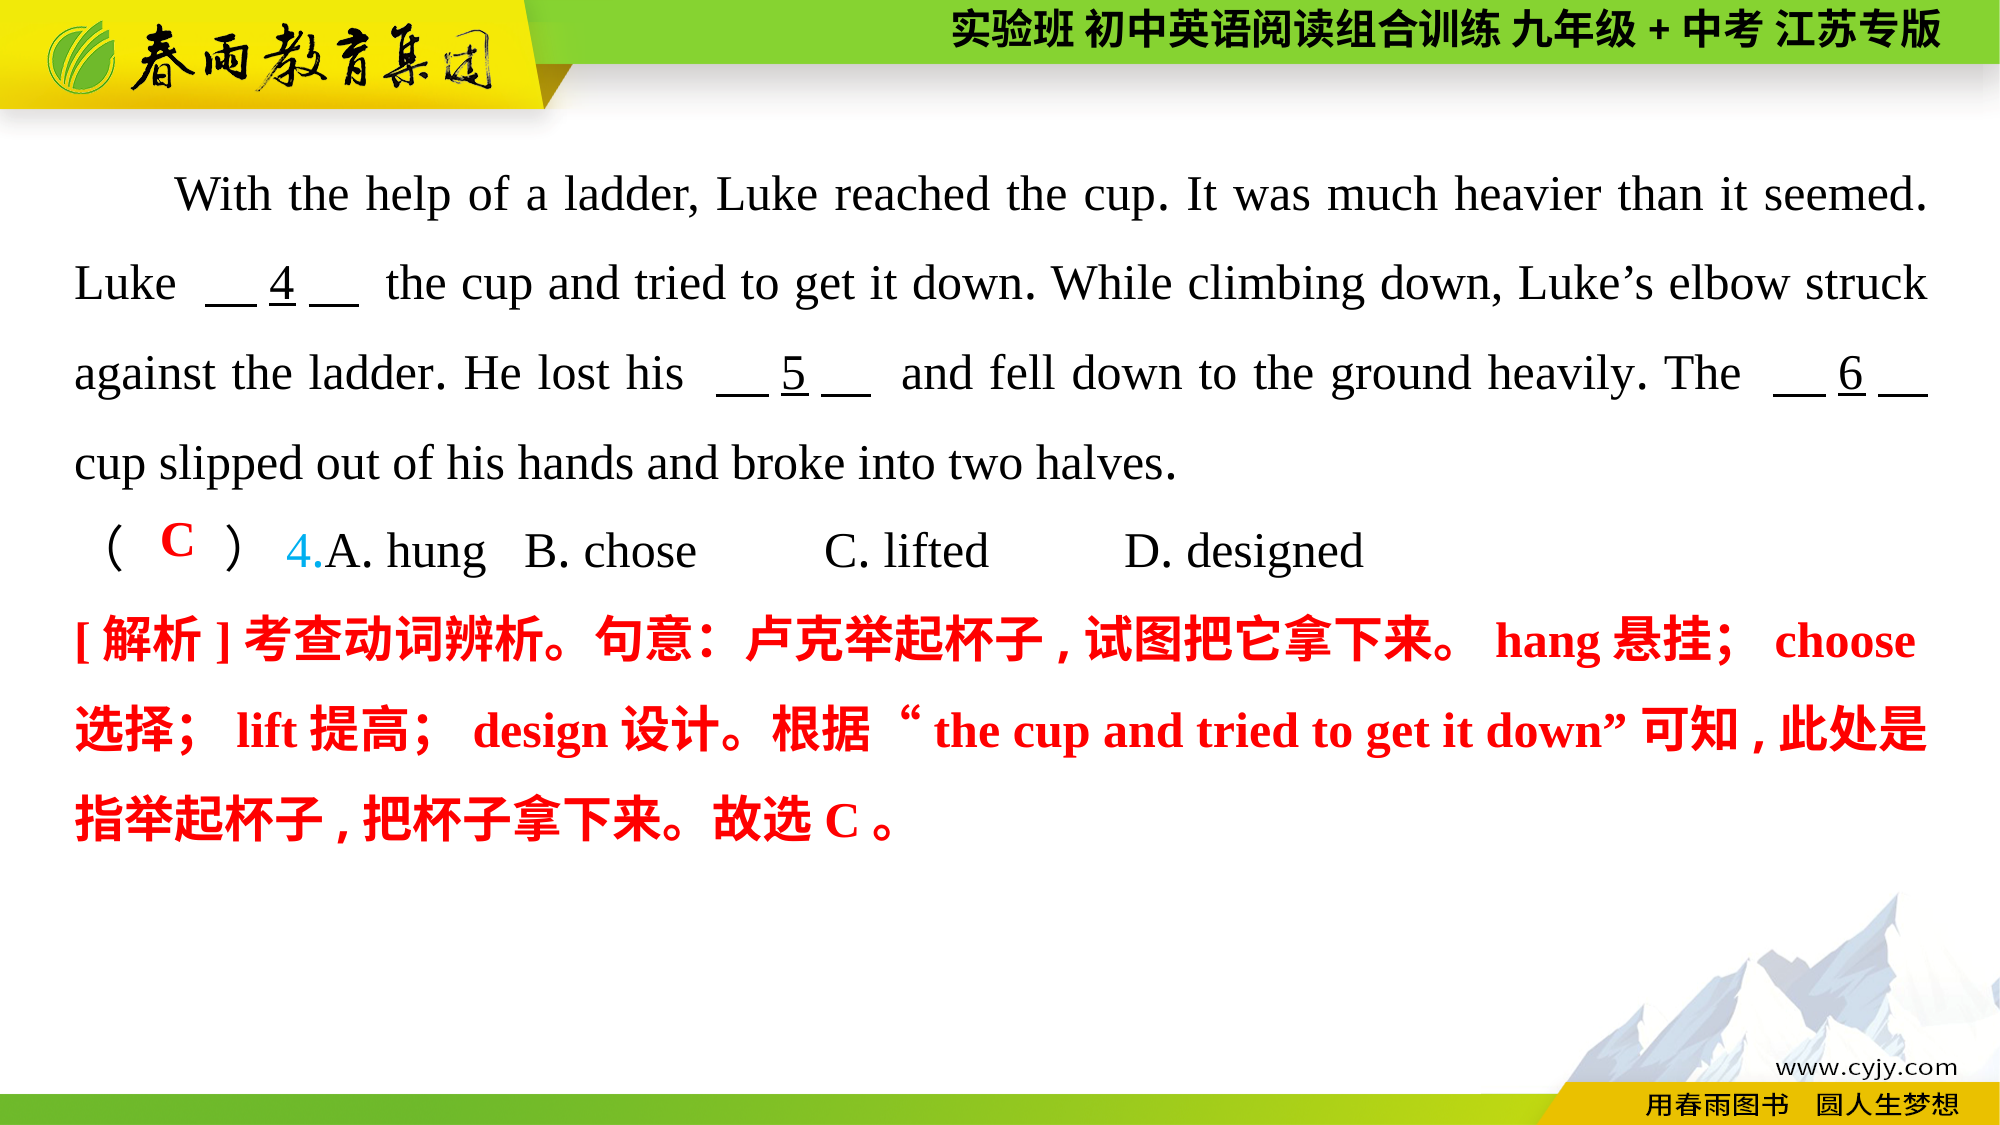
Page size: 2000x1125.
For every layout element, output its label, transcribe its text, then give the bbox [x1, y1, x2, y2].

text_box C [145, 498, 212, 569]
list With the help of a ladder, Luke reached the cup. It was much heavier than it seemed. Luke 4 the cup and tried to get it down. While climbing down, Luke’s elbow struck against the ladder. He lost his 5 and fell down to the ground heavily. The 6 cup slipped out of his hands and broke into two halves. [59, 122, 1944, 479]
picture [0, 0, 2000, 1125]
text_box [解析]考查动词辨析。句意：卢克举起杯子,试图把它拿下来。hang悬挂；choose选择；lift提高；design设计。根据“the cup and tried to get it down”可知,此处是指举起杯子,把杯子拿下来。故选C。 [59, 569, 1944, 855]
text_box （ ）4.A. hung B. chose C. lifted D. designed [59, 479, 1944, 569]
